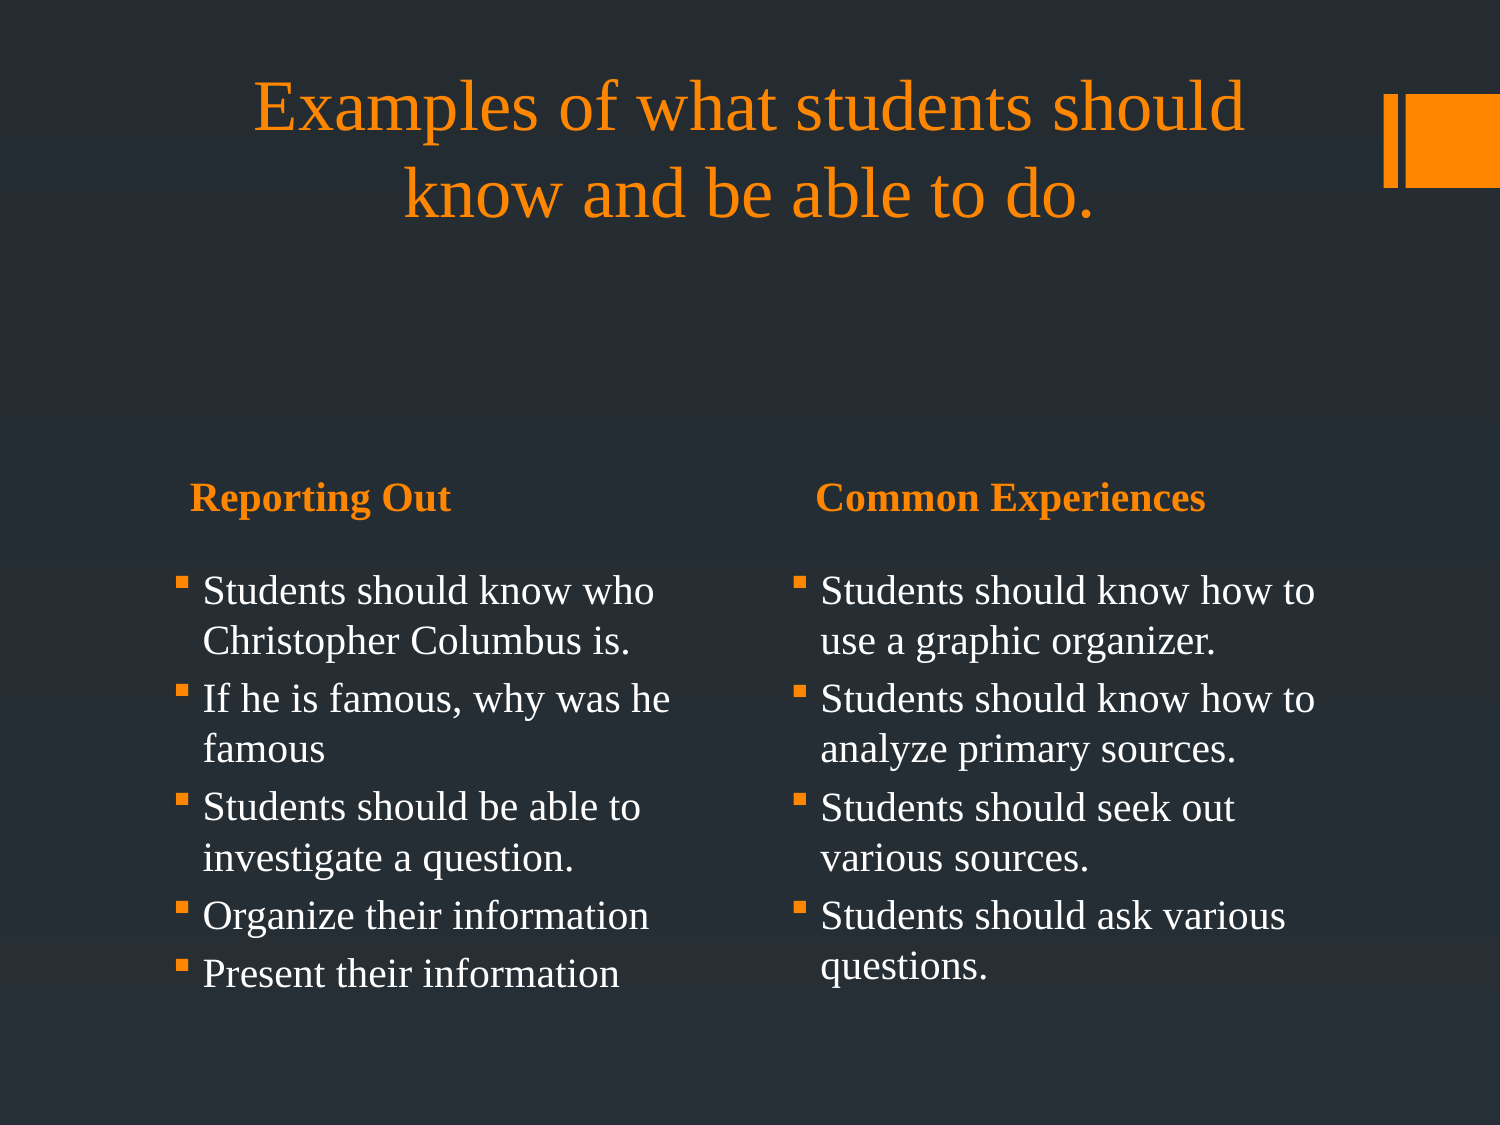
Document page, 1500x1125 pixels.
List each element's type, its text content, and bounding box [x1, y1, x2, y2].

list Reporting Out [174, 425, 727, 527]
list Common Experiences [800, 425, 1352, 527]
list Students should know how to use a graphic organizer. Students should know how to analyze primary sources. Students should seek out various sources. Students should ask various questions. [768, 554, 1353, 1040]
title Examples of what students should know and be able to do. [150, 50, 1350, 240]
list Students should know who Christopher Columbus is. If he is famous, why was he famous Students should be able to investigate a question. Organize their information Present their information [150, 554, 735, 1040]
